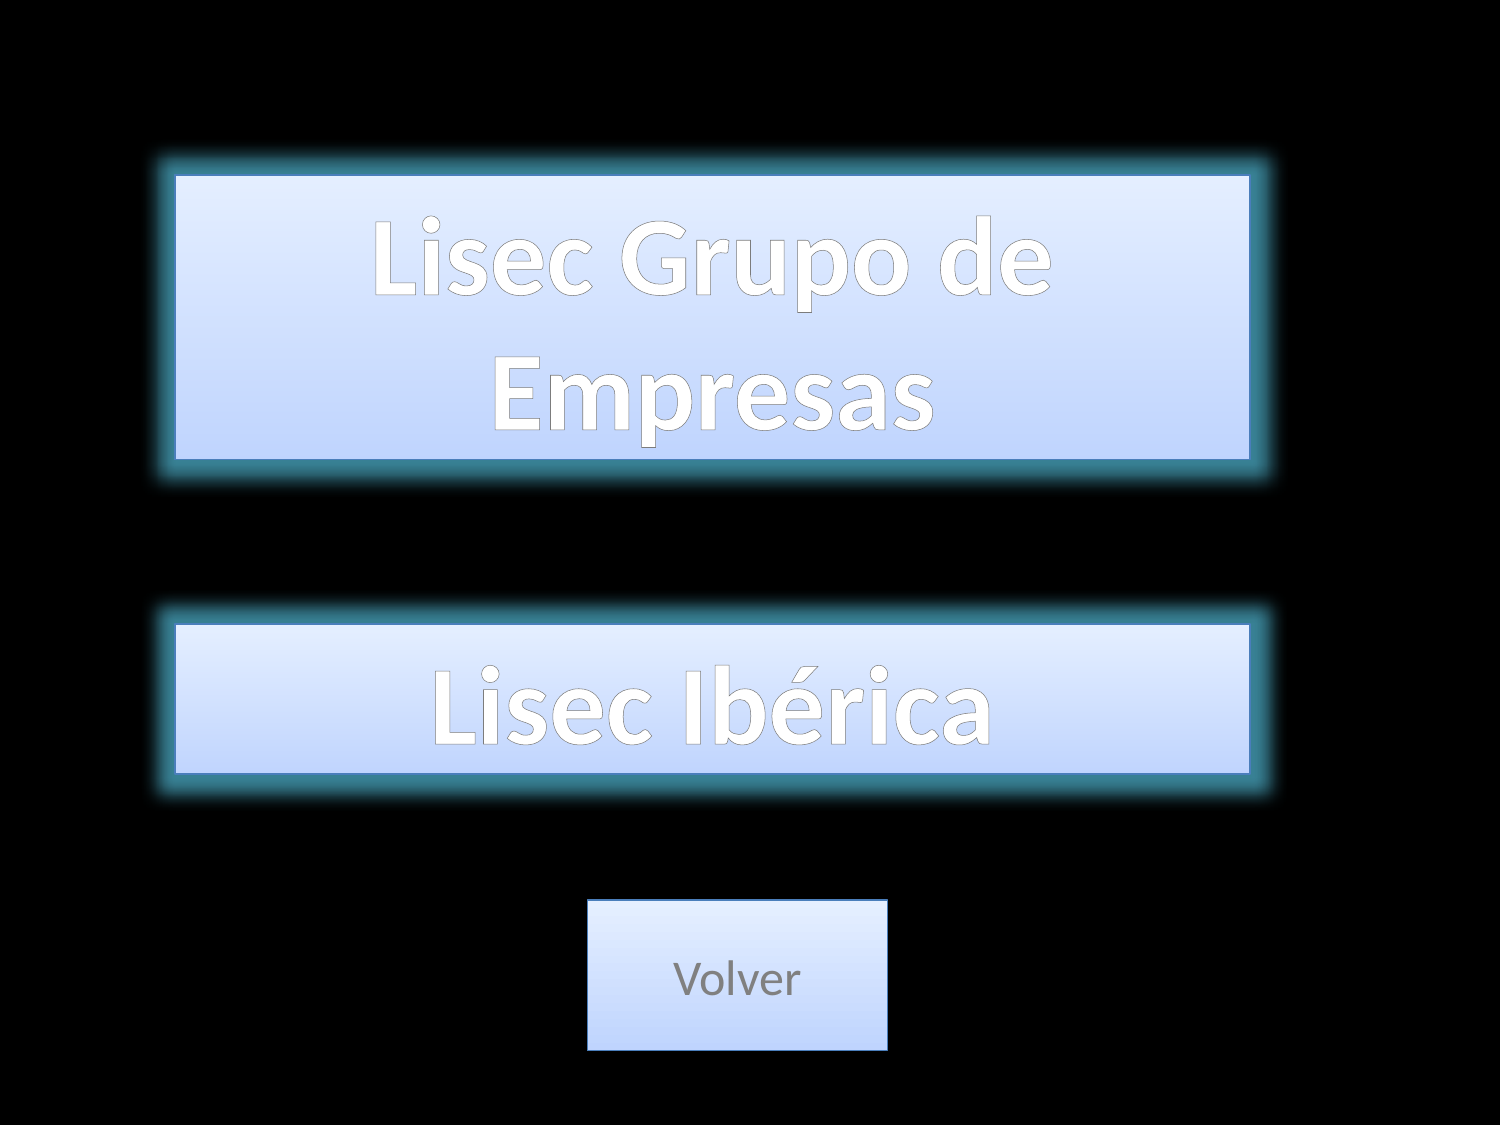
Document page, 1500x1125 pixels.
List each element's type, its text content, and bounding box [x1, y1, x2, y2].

text_box Volver [587, 899, 888, 1051]
text_box Lisec Grupo de Empresas [174, 174, 1251, 460]
text_box Lisec Ibérica [174, 623, 1251, 775]
